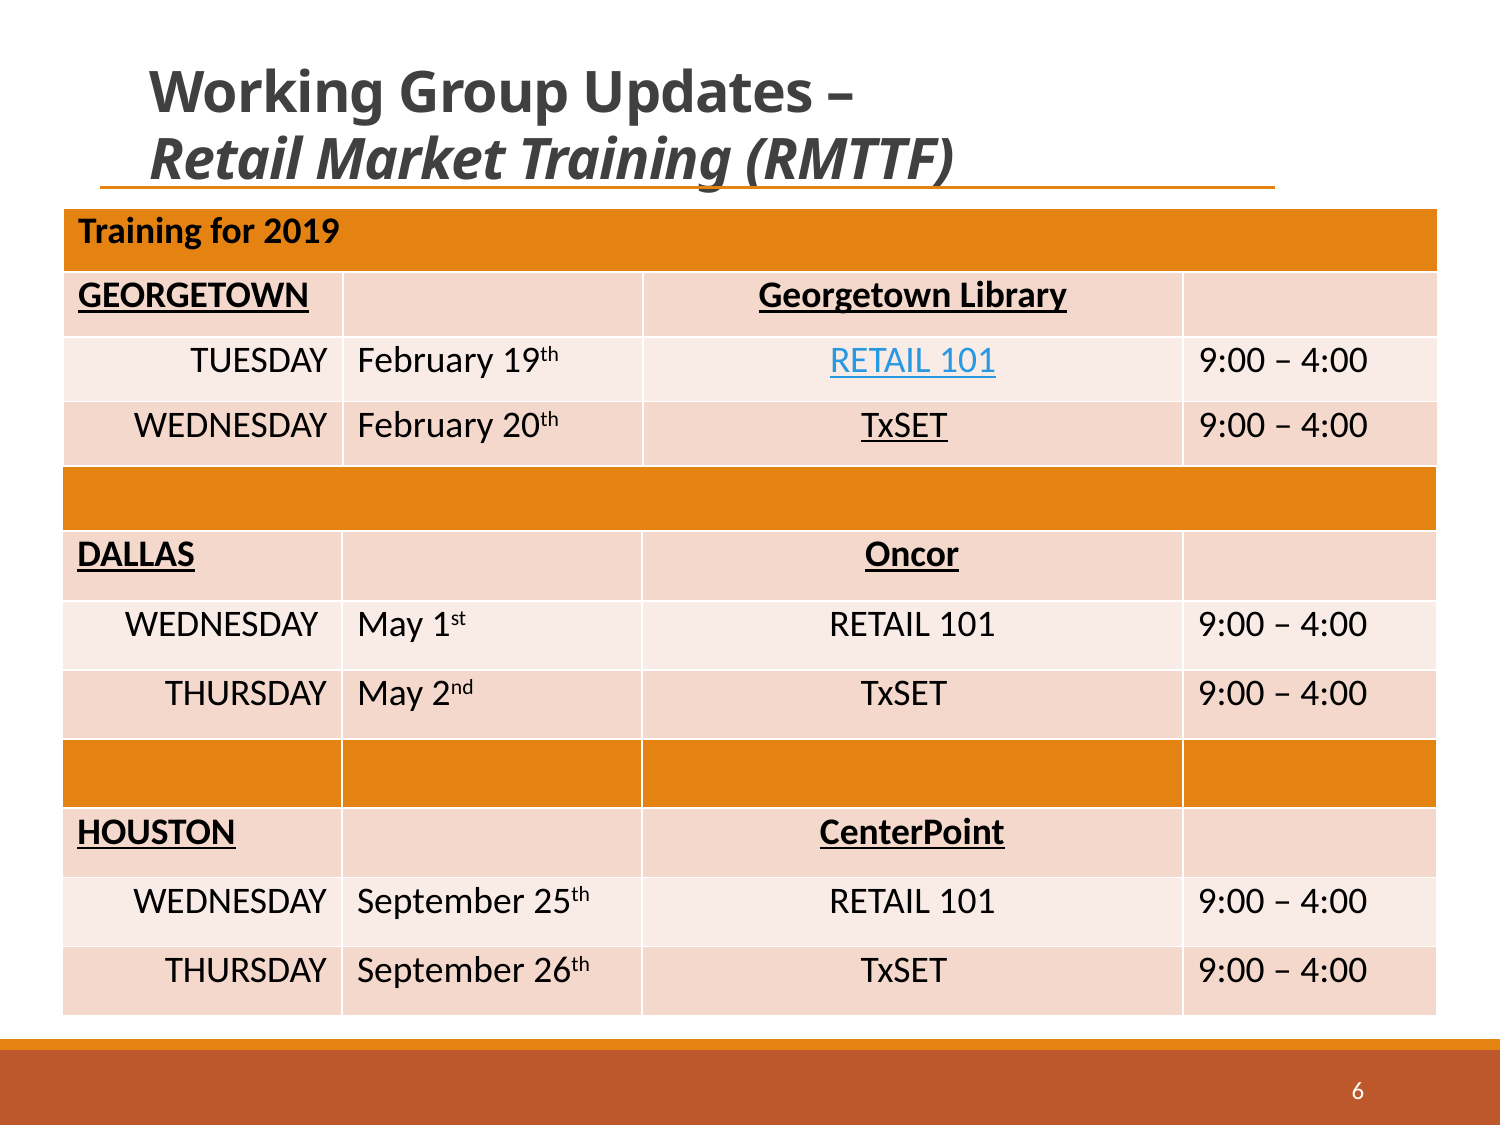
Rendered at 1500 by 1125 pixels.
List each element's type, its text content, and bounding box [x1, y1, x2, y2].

table_cell THURSDAY [63, 947, 341, 1015]
table_cell 9:00 – 4:00 [1184, 878, 1436, 946]
table_header Training for 2019 [64, 209, 1437, 271]
table_cell February 20th [344, 402, 642, 465]
table_cell 9:00 – 4:00 [1184, 602, 1436, 669]
table_cell 9:00 – 4:00 [1184, 338, 1437, 401]
table_cell HOUSTON [63, 809, 341, 877]
table_cell 9:00 – 4:00 [1184, 671, 1436, 738]
table_cell WEDNESDAY [63, 878, 341, 946]
table_cell RETAIL 101 [644, 338, 1182, 401]
table_cell [643, 740, 1182, 807]
table_cell [343, 809, 641, 877]
table_cell TUESDAY [64, 338, 342, 401]
table_cell GEORGETOWN [64, 273, 342, 336]
table_cell September 25th [343, 878, 641, 946]
slide_number 6 [1218, 1059, 1380, 1120]
table_cell TxSET [643, 671, 1182, 738]
table_cell Oncor [643, 532, 1182, 600]
table_cell WEDNESDAY [63, 602, 341, 669]
table_cell TxSET [644, 402, 1182, 465]
table_cell [1184, 740, 1436, 807]
table_cell [343, 532, 641, 600]
table_cell TxSET [643, 947, 1182, 1015]
table_header [63, 467, 1436, 530]
table_cell RETAIL 101 [643, 602, 1182, 669]
table_cell WEDNESDAY [64, 402, 342, 465]
table_cell CenterPoint [643, 809, 1182, 877]
table_cell 9:00 – 4:00 [1184, 402, 1437, 465]
table_cell [344, 273, 642, 336]
table_cell May 2nd [343, 671, 641, 738]
table_cell [343, 740, 641, 807]
text_box Working Group Updates – Retail Market Training (RMTTF) [134, 51, 1350, 200]
table_cell May 1st [343, 602, 641, 669]
table_cell [63, 740, 341, 807]
table_cell THURSDAY [63, 671, 341, 738]
table_cell September 26th [343, 947, 641, 1015]
table_cell Georgetown Library [644, 273, 1182, 336]
table_cell DALLAS [63, 532, 341, 600]
table_cell 9:00 – 4:00 [1184, 947, 1436, 1015]
table_cell RETAIL 101 [643, 878, 1182, 946]
table_cell [1184, 532, 1436, 600]
table_cell [1184, 809, 1436, 877]
table_cell February 19th [344, 338, 642, 401]
table_cell [1184, 273, 1437, 336]
